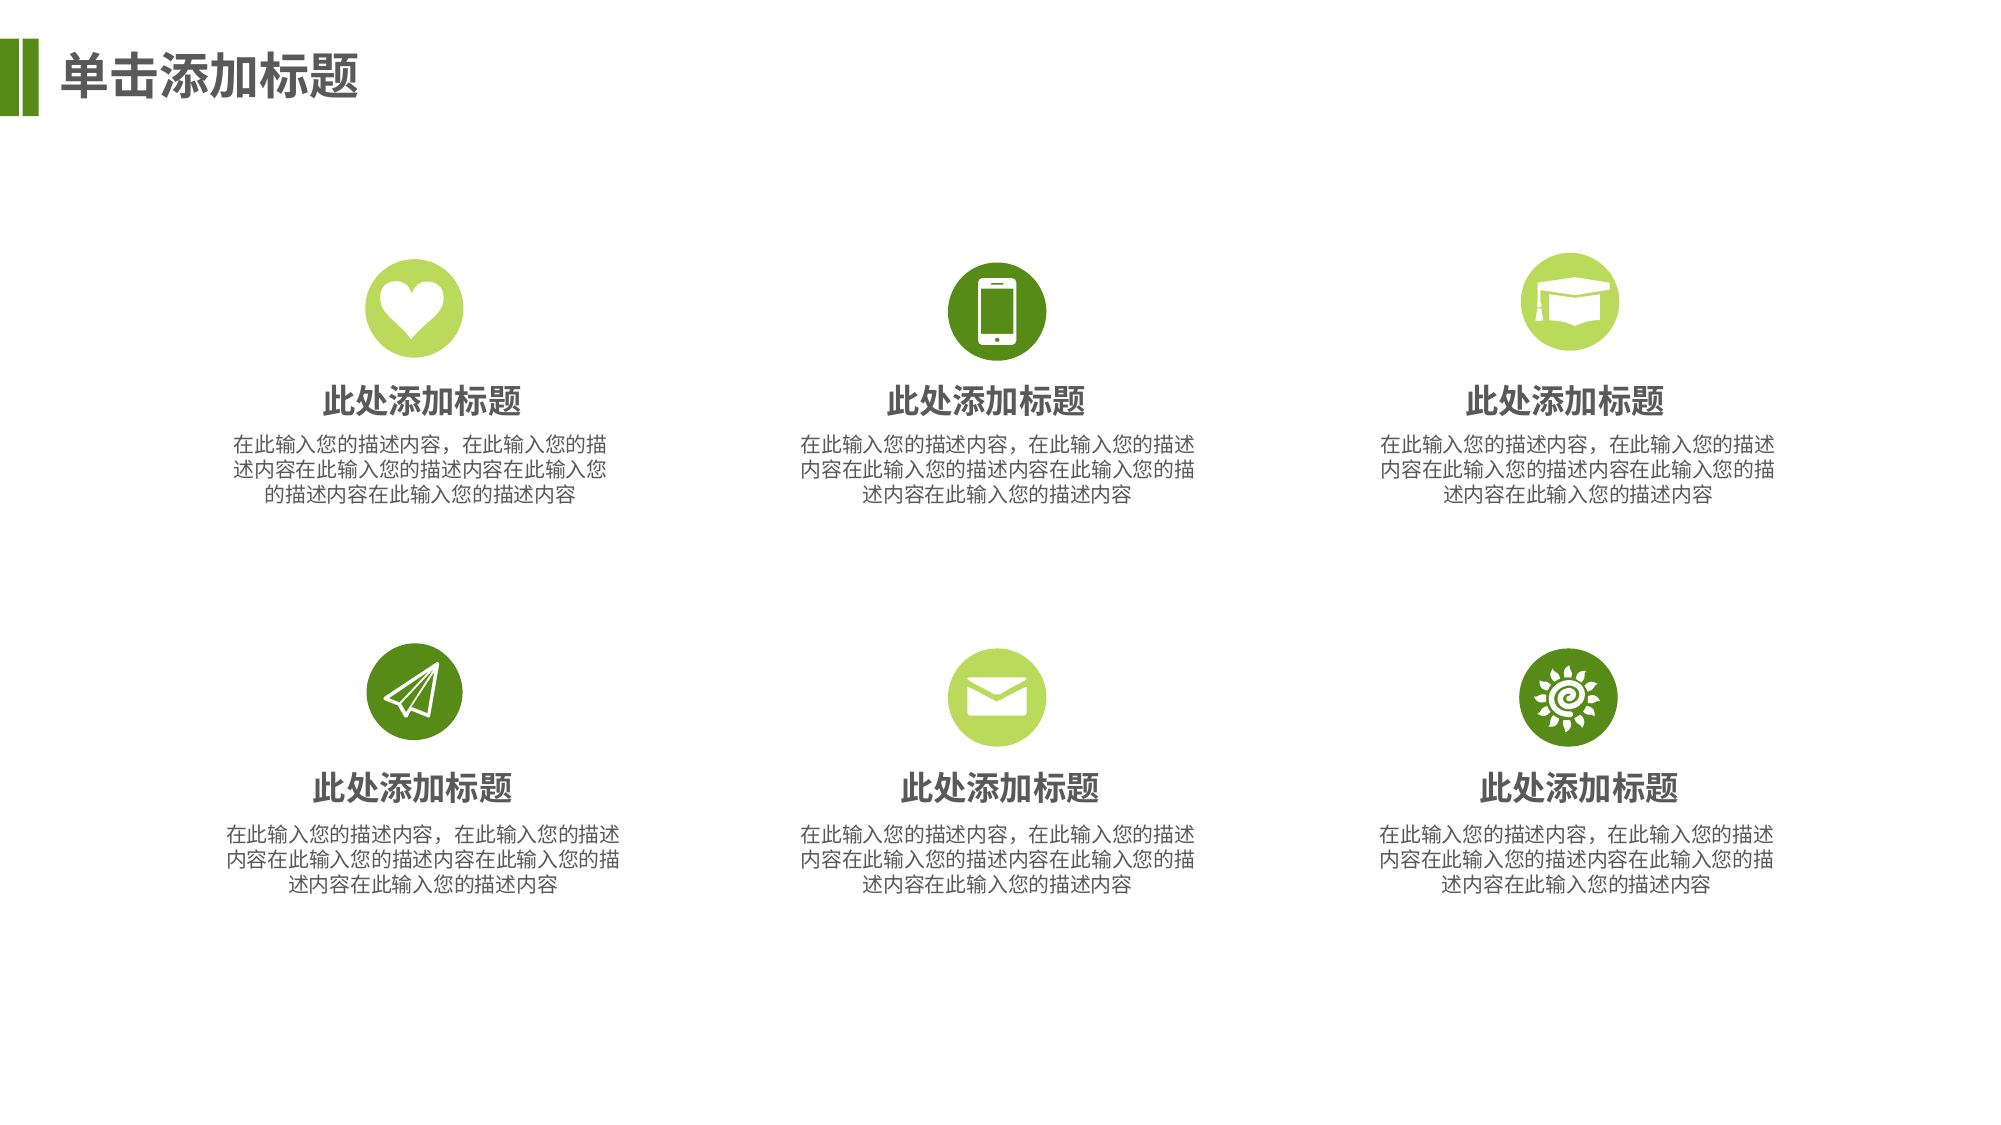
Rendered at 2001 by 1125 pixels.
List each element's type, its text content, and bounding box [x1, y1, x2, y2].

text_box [1519, 648, 1618, 748]
text_box 在此输入您的描述内容，在此输入您的描述内容在此输入您的描述内容在此输入您的描述内容在此输入您的描述内容 [1359, 814, 1795, 905]
text_box 此处添加标题 [788, 759, 1212, 814]
text_box [22, 38, 40, 117]
text_box 在此输入您的描述内容，在此输入您的描述内容在此输入您的描述内容在此输入您的描述内容在此输入您的描述内容 [1359, 423, 1797, 514]
text_box [0, 38, 20, 117]
text_box 单击添加标题 [44, 37, 540, 113]
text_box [947, 648, 1047, 748]
text_box 在此输入您的描述内容，在此输入您的描述内容在此输入您的描述内容在此输入您的描述内容在此输入您的描述内容 [210, 428, 631, 514]
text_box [1514, 246, 1626, 357]
text_box 在此输入您的描述内容，在此输入您的描述内容在此输入您的描述内容在此输入您的描述内容在此输入您的描述内容 [780, 423, 1215, 514]
text_box 此处添加标题 [774, 372, 1198, 428]
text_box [359, 253, 470, 364]
text_box 此处添加标题 [210, 372, 634, 428]
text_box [359, 636, 470, 748]
text_box 此处添加标题 [1367, 759, 1791, 814]
text_box 此处添加标题 [1353, 372, 1777, 428]
text_box 在此输入您的描述内容，在此输入您的描述内容在此输入您的描述内容在此输入您的描述内容在此输入您的描述内容 [780, 814, 1215, 905]
text_box 在此输入您的描述内容，在此输入您的描述内容在此输入您的描述内容在此输入您的描述内容在此输入您的描述内容 [210, 814, 636, 905]
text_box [947, 262, 1047, 362]
text_box 此处添加标题 [201, 759, 624, 814]
